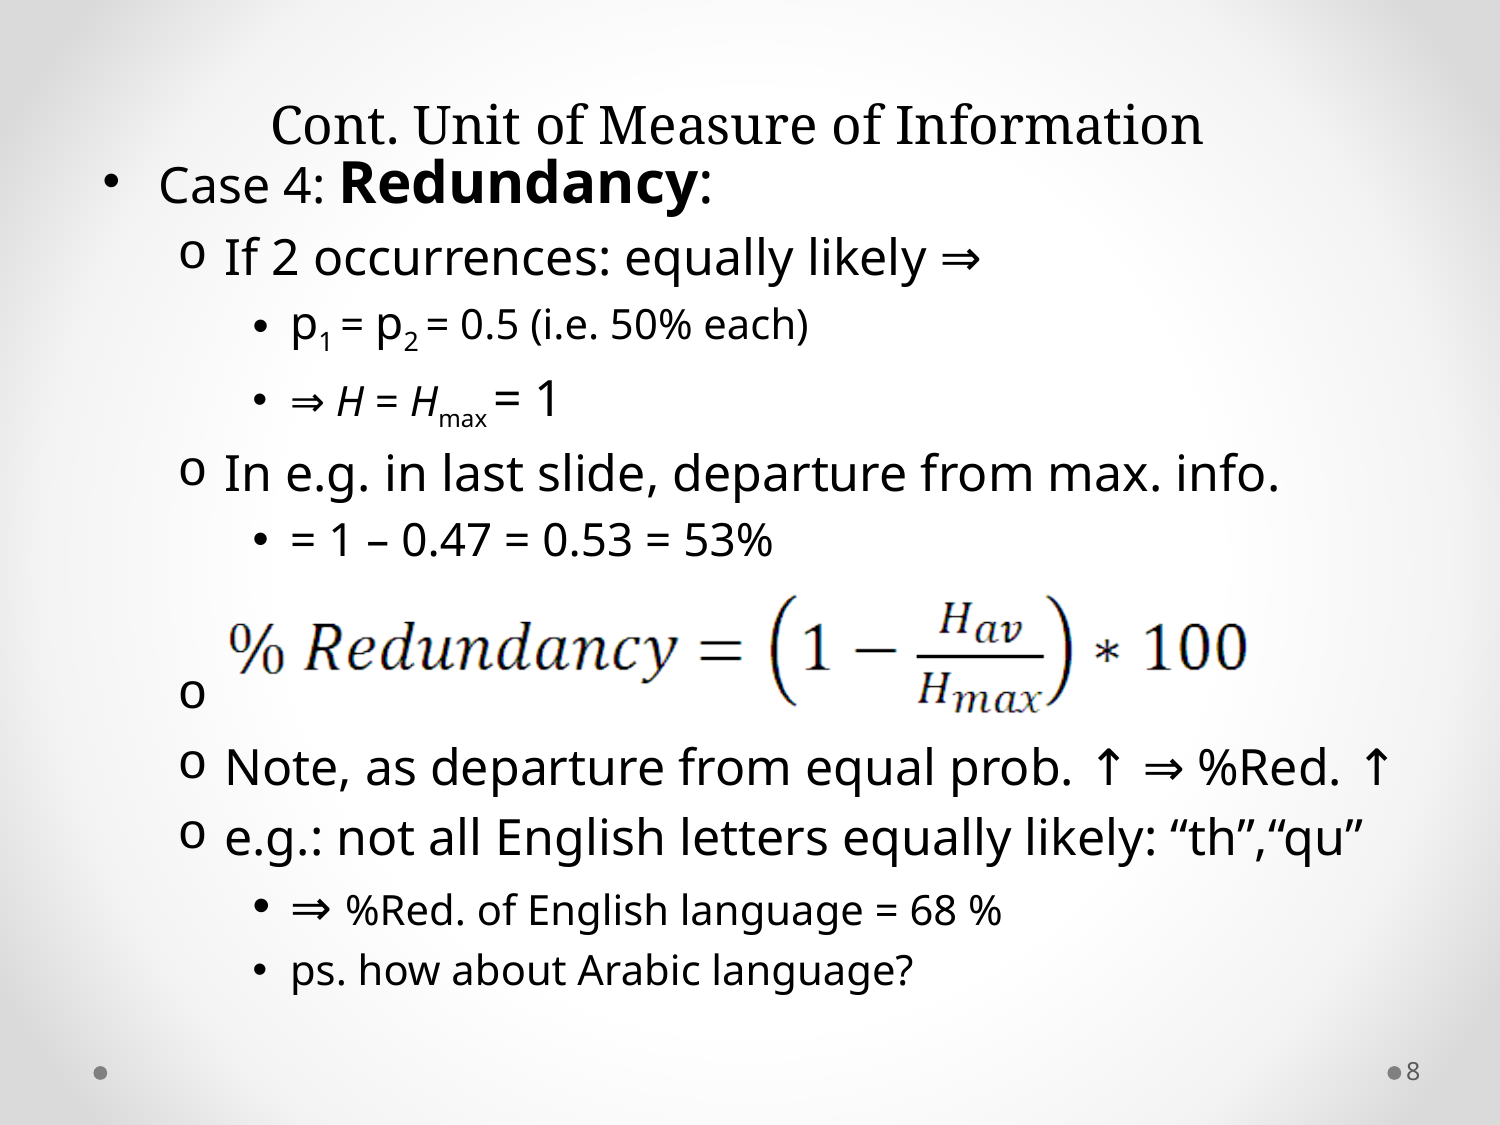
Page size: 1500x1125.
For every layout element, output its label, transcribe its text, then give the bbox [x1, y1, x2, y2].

title Cont. Unit of Measure of Information [62, 62, 1413, 163]
list Case 4: Redundancy: If 2 occurrences: equally likely ⇒ p1 = p2 = 0.5 (i.e. 50% each) ⇒ H = Hmax = 1 In e.g. in last slide, departure from max. info. = 1 – 0.47 = 0.53 = 53% Note, as departure from equal prob. ↑ ⇒ %Red. ↑ e.g.: not all English letters equally likely: “th”,“qu” ⇒ %Red. of English language = 68 % ps. how about Arabic language? [87, 137, 1438, 1113]
slide_number 8 [1401, 1042, 1494, 1103]
picture [0, 1, 1500, 1125]
